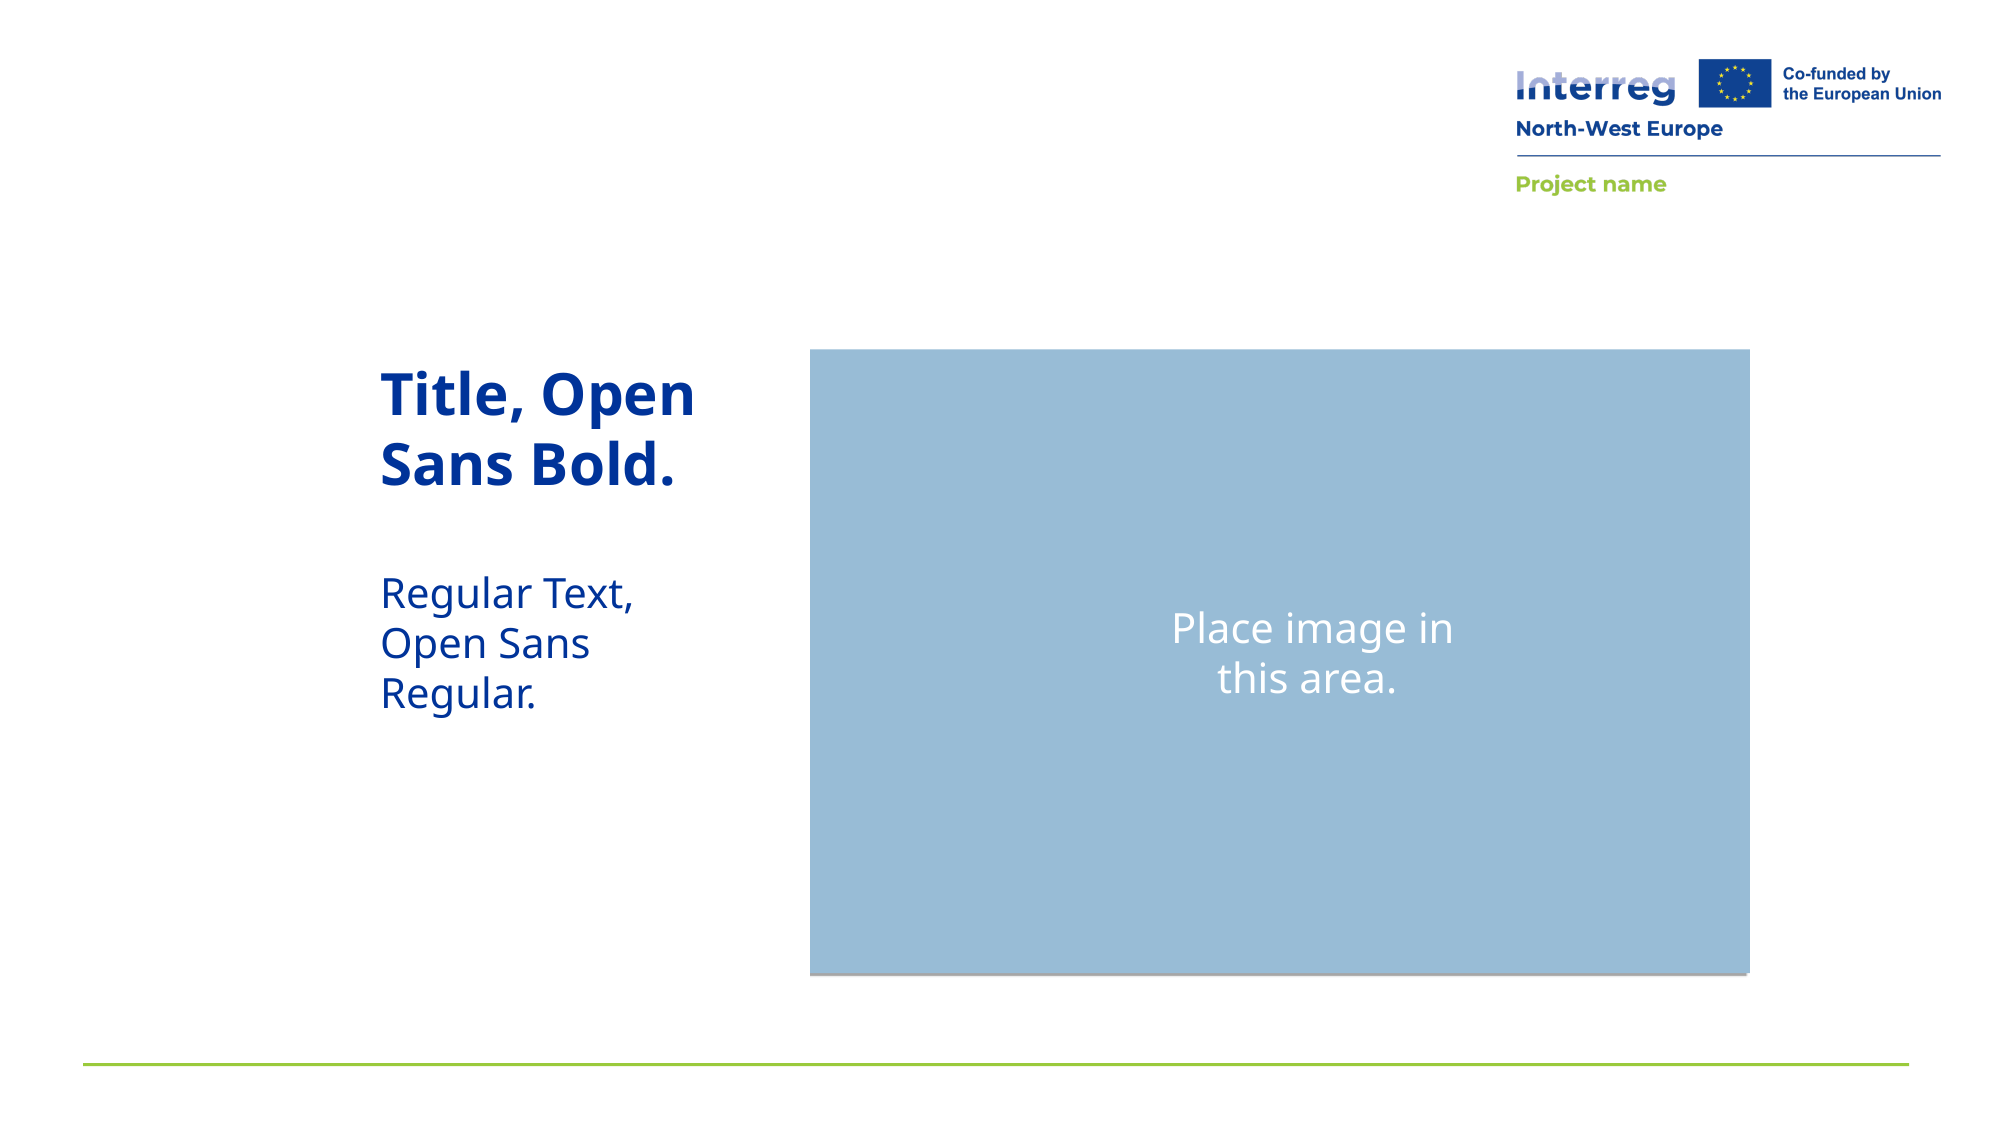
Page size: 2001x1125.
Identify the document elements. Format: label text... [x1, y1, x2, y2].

picture [1458, 0, 2000, 251]
text_box Title, Open Sans Bold. Regular Text, Open Sans Regular. [365, 349, 764, 798]
text_box Place image in this area. [1122, 594, 1503, 710]
text_box [810, 349, 1750, 974]
